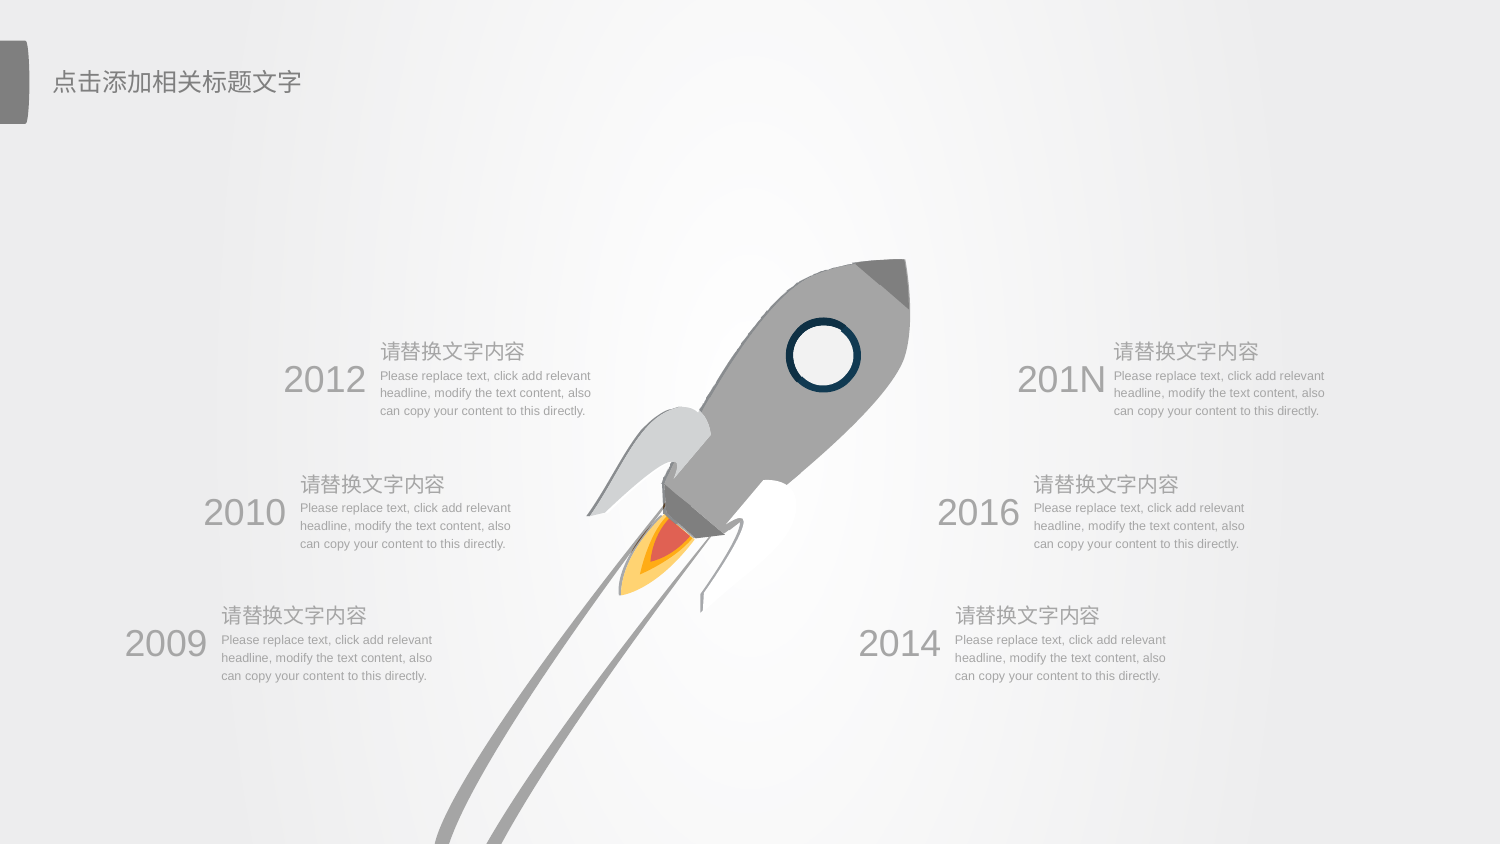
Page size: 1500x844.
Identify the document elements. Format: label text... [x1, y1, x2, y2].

text_box 2012 [283, 346, 367, 401]
text_box Please replace text, click add relevant headline, modify the text content, also can copy your content to this directly. [1033, 497, 1252, 552]
text_box 2016 [937, 478, 1021, 534]
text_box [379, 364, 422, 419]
text_box Please replace text, click add relevant headline, modify the text content, also can copy your content to this directly. [221, 628, 422, 683]
text_box 请替换文字内容 [300, 466, 422, 497]
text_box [427, 258, 918, 844]
text_box Please replace text, click add relevant headline, modify the text content, also can copy your content to this directly. [954, 628, 1173, 683]
text_box 2010 [203, 478, 287, 534]
text_box 请替换文字内容 [955, 597, 1101, 628]
text_box 请替换文字内容 [221, 597, 367, 628]
text_box Please replace text, click add relevant headline, modify the text content, also can copy your content to this directly. [299, 497, 422, 552]
text_box 2014 [921, 610, 942, 665]
text_box 请替换文字内容 [1113, 333, 1260, 364]
text_box 201N [1017, 346, 1107, 401]
picture [0, 0, 1500, 844]
text_box Please replace text, click add relevant headline, modify the text content, also can copy your content to this directly. [1113, 364, 1332, 419]
text_box 2009 [124, 610, 208, 665]
text_box 请替换文字内容 [380, 333, 422, 364]
text_box 请替换文字内容 [1033, 466, 1180, 497]
